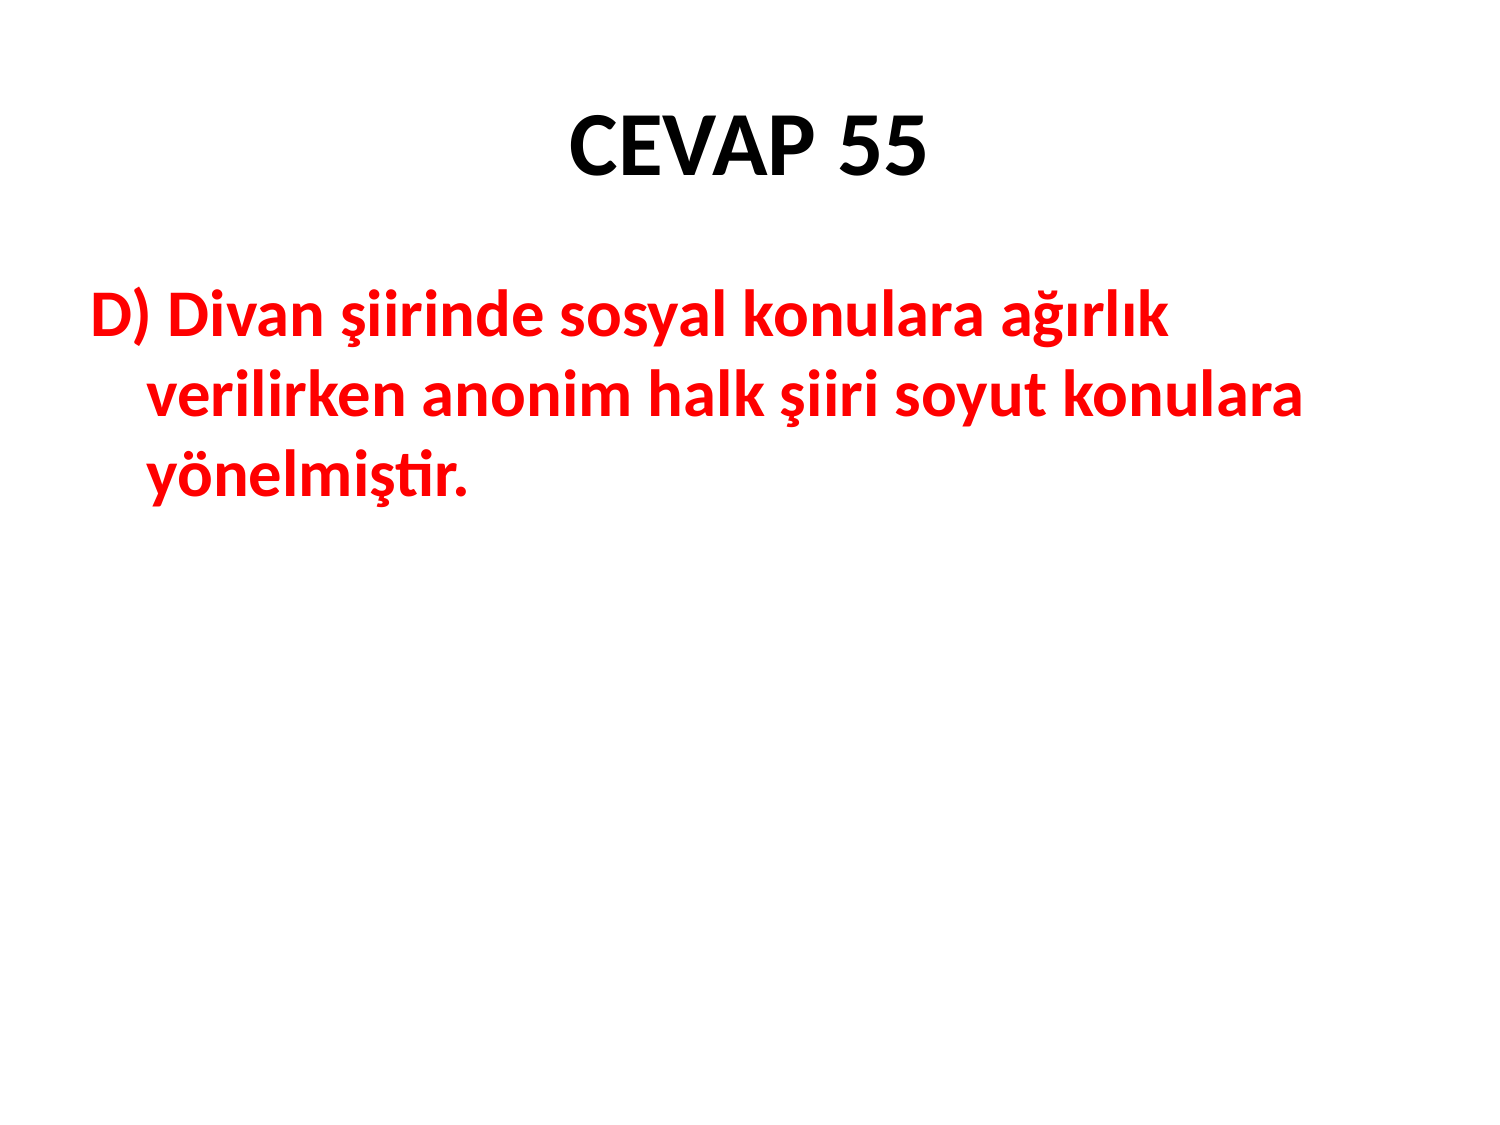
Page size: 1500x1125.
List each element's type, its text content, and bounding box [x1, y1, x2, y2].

title CEVAP 55 [75, 45, 1425, 233]
list D) Divan şiirinde sosyal konulara ağırlık verilirken anonim halk şiiri soyut konulara yönelmiştir. [75, 262, 1425, 1005]
